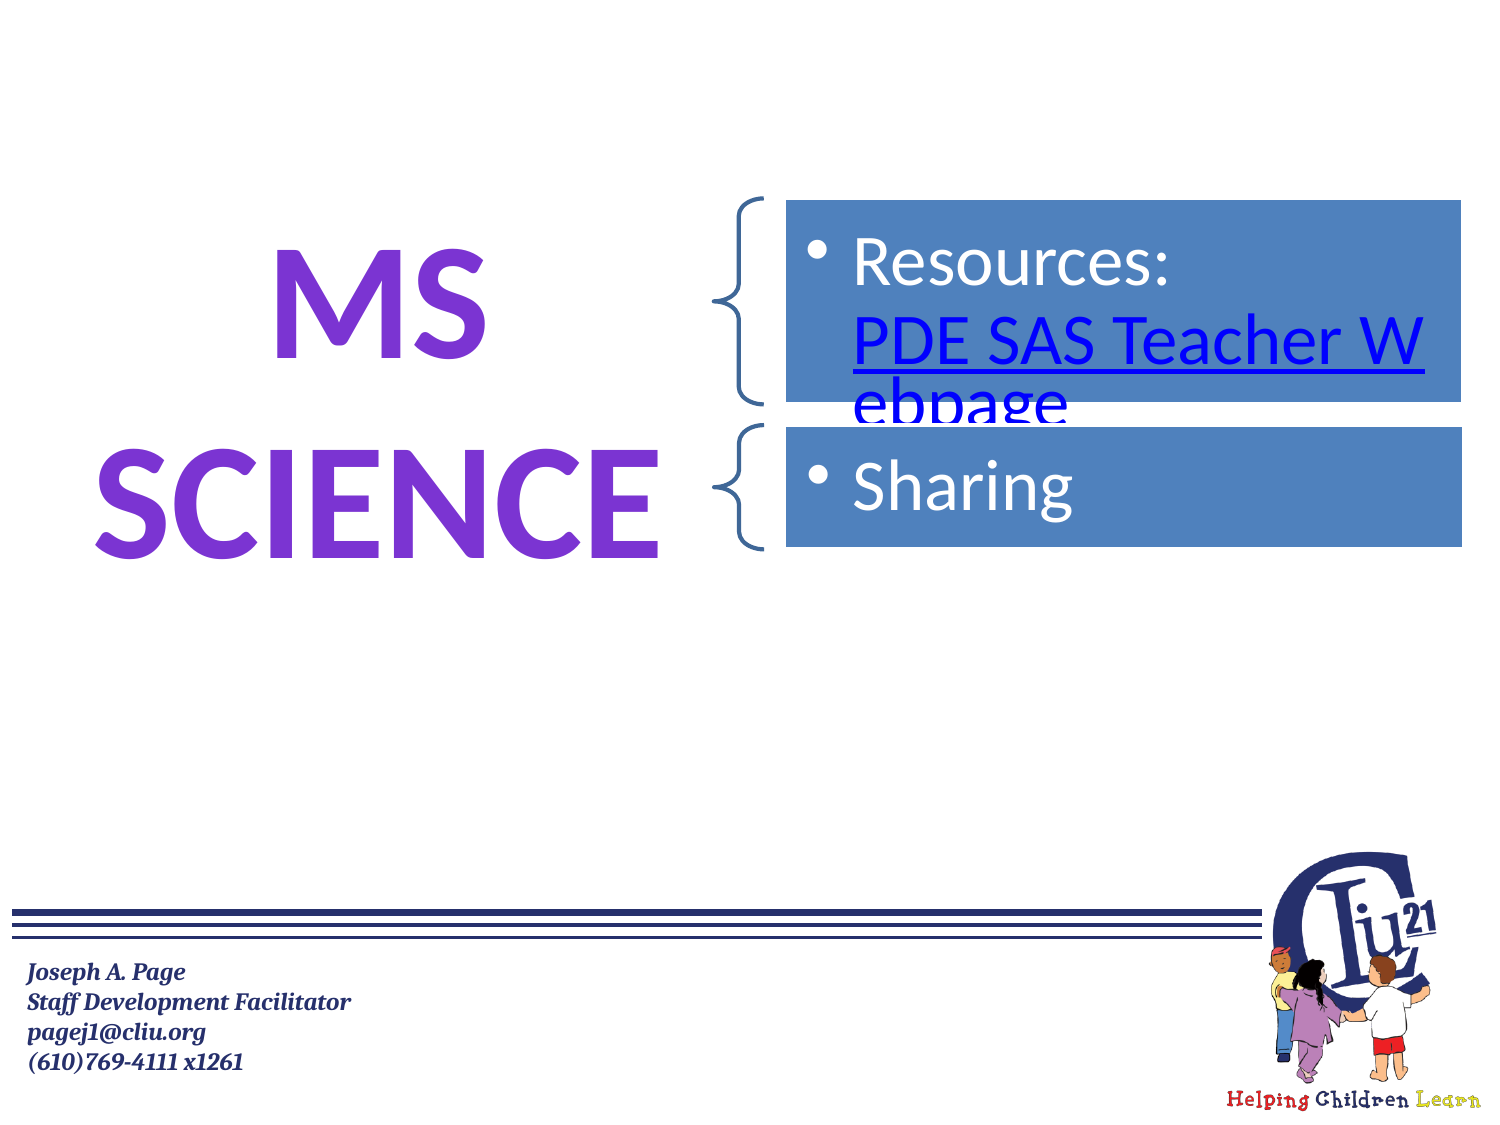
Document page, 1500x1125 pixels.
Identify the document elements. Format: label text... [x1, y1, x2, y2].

text_box Joseph A. Page Staff Development Facilitator pagej1@cliu.org (610)769-4111 x1261 [12, 947, 579, 1083]
text_box MS Science [77, 184, 458, 600]
picture [1208, 837, 1500, 1121]
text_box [463, 122, 1465, 625]
